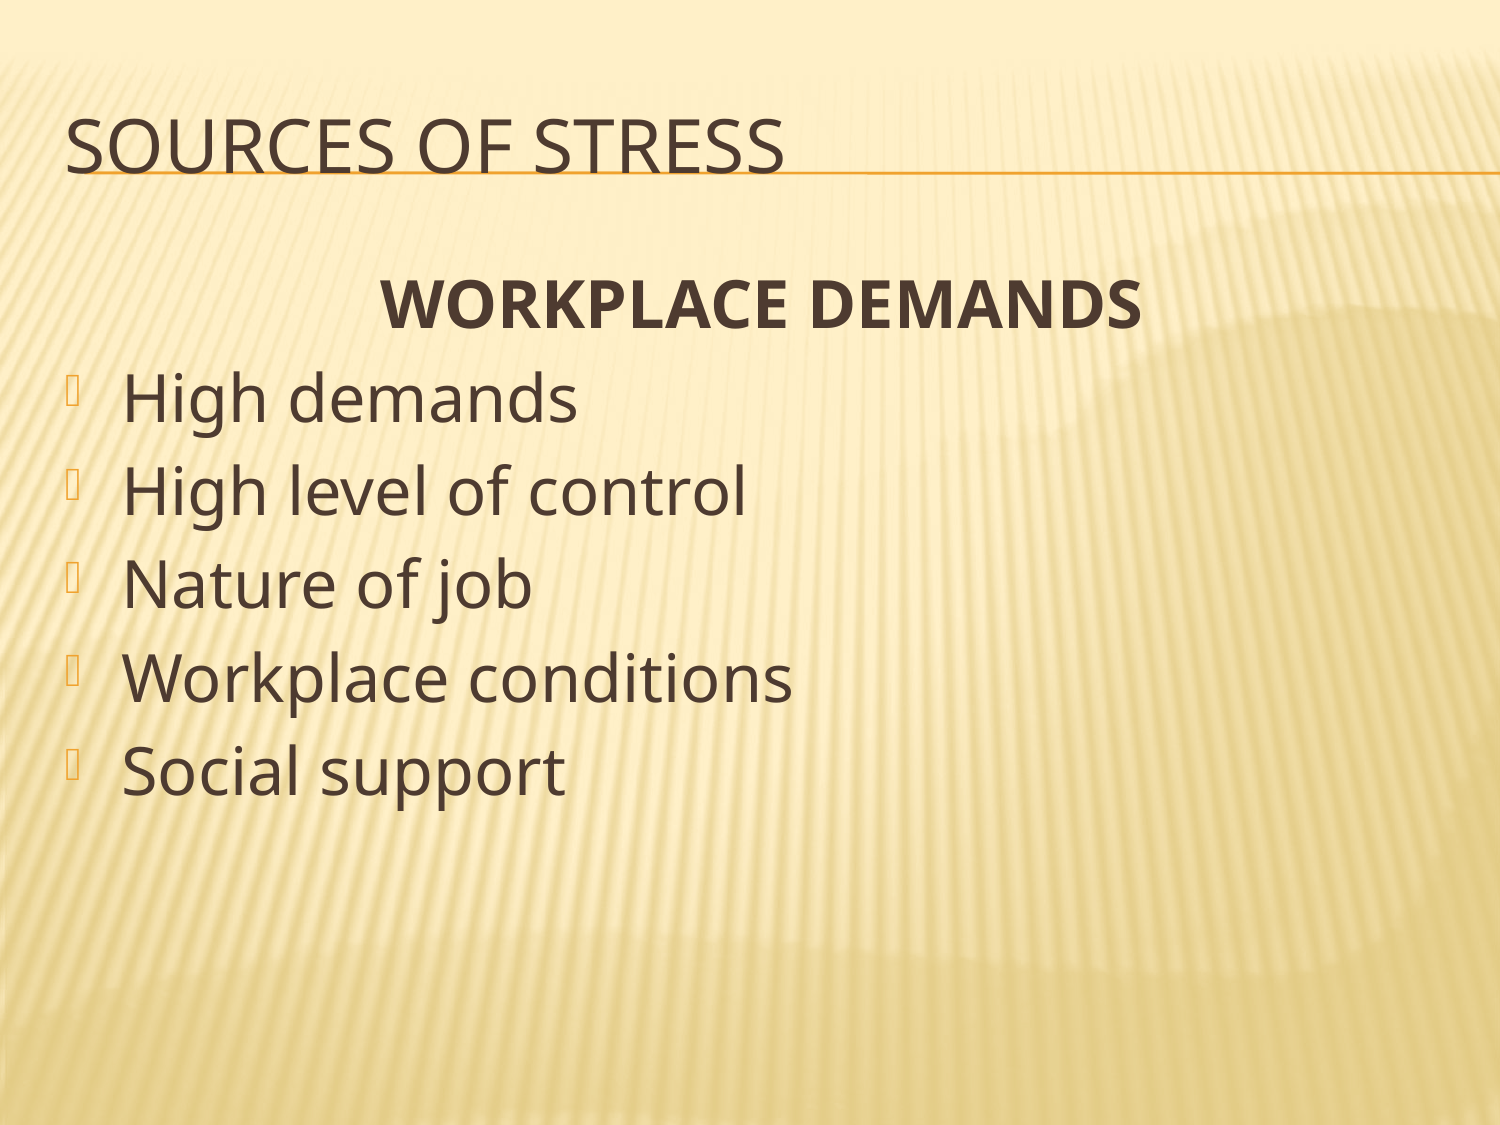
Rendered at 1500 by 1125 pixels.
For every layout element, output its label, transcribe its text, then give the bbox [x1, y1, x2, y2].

list WORKPLACE DEMANDS High demands High level of control Nature of job Workplace conditions Social support [50, 254, 1475, 998]
title Sources Of stress [50, 75, 1475, 213]
